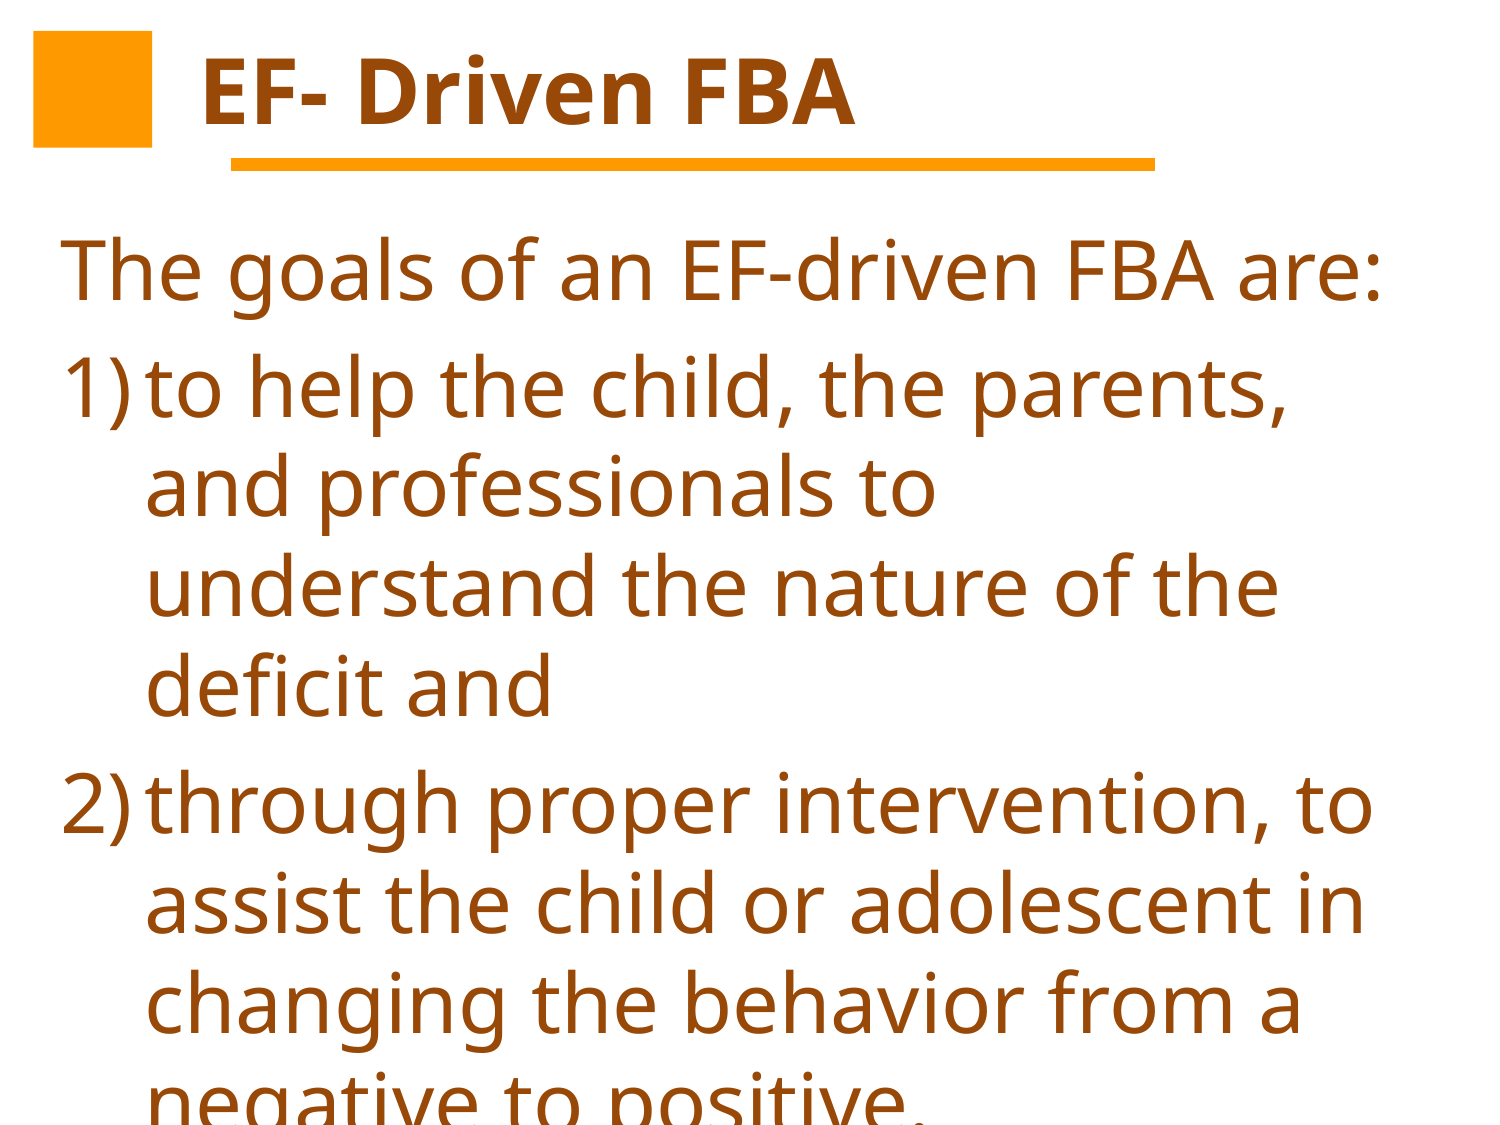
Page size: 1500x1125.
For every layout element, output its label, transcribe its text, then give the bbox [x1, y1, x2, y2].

list The goals of an EF-driven FBA are: to help the child, the parents, and professionals to understand the nature of the deficit and through proper intervention, to assist the child or adolescent in changing the behavior from a negative to positive. [44, 209, 1426, 1006]
title EF- Driven FBA [182, 6, 1357, 169]
text_box [31, 29, 154, 150]
